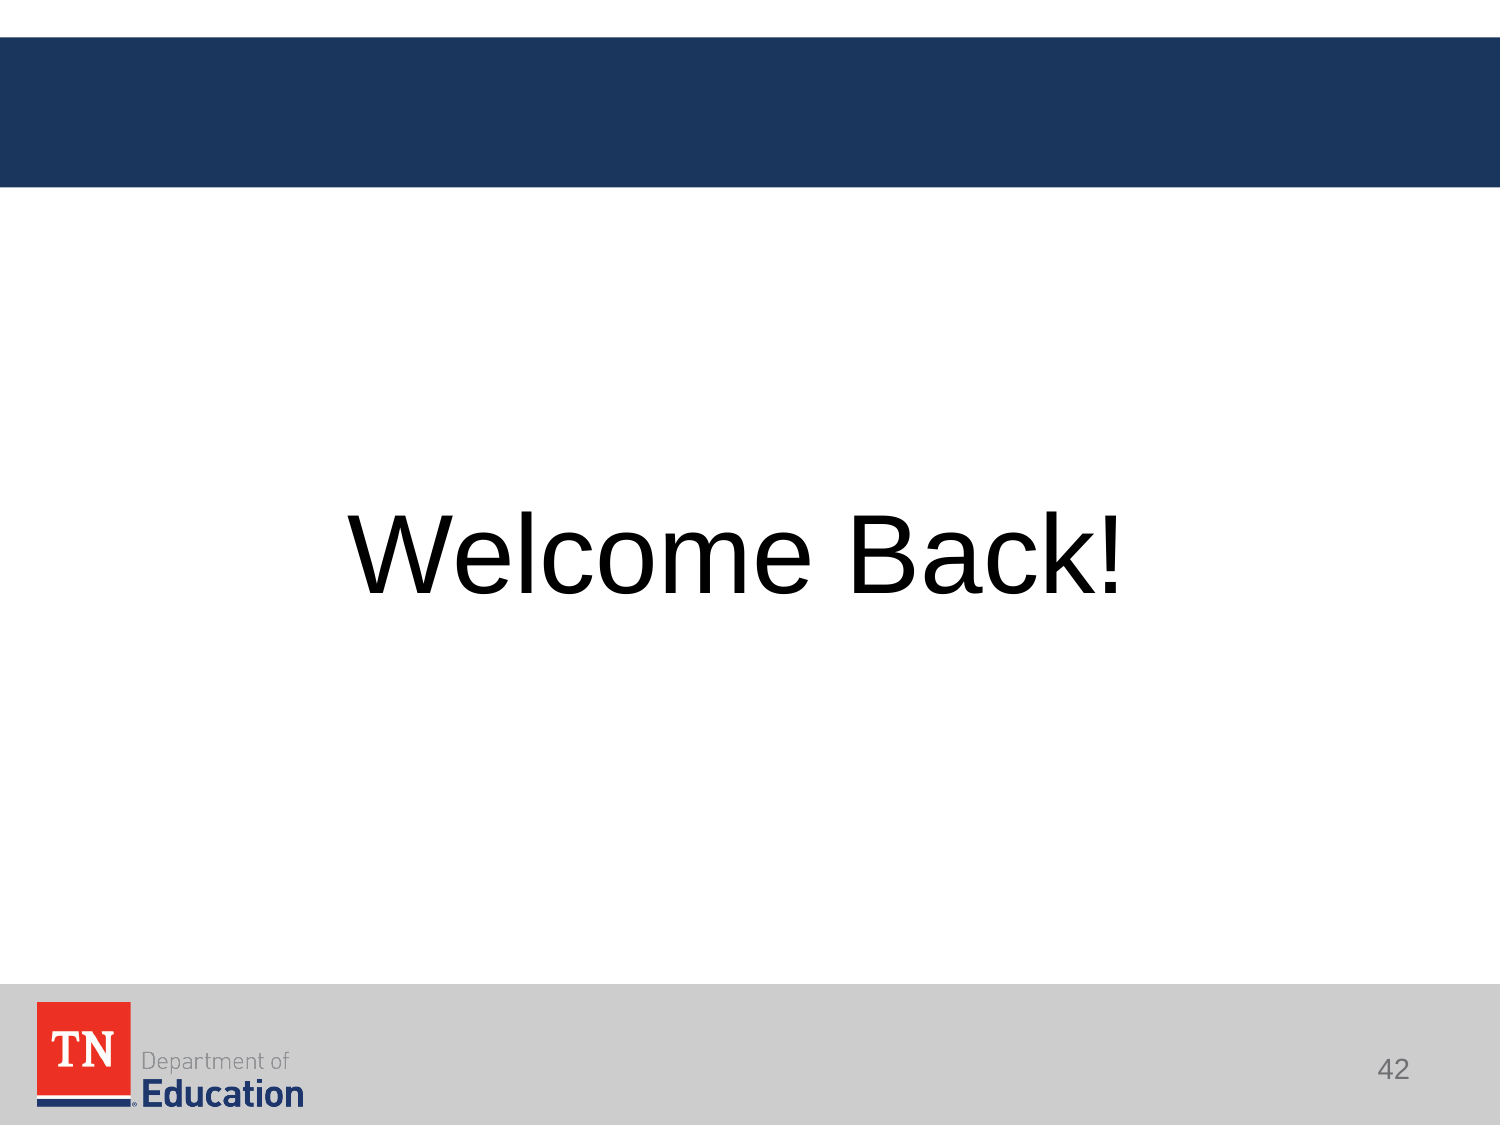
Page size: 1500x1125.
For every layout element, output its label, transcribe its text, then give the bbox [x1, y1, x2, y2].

list Welcome Back! [50, 212, 1425, 955]
slide_number 42 [1350, 1042, 1425, 1103]
picture [37, 1002, 303, 1107]
